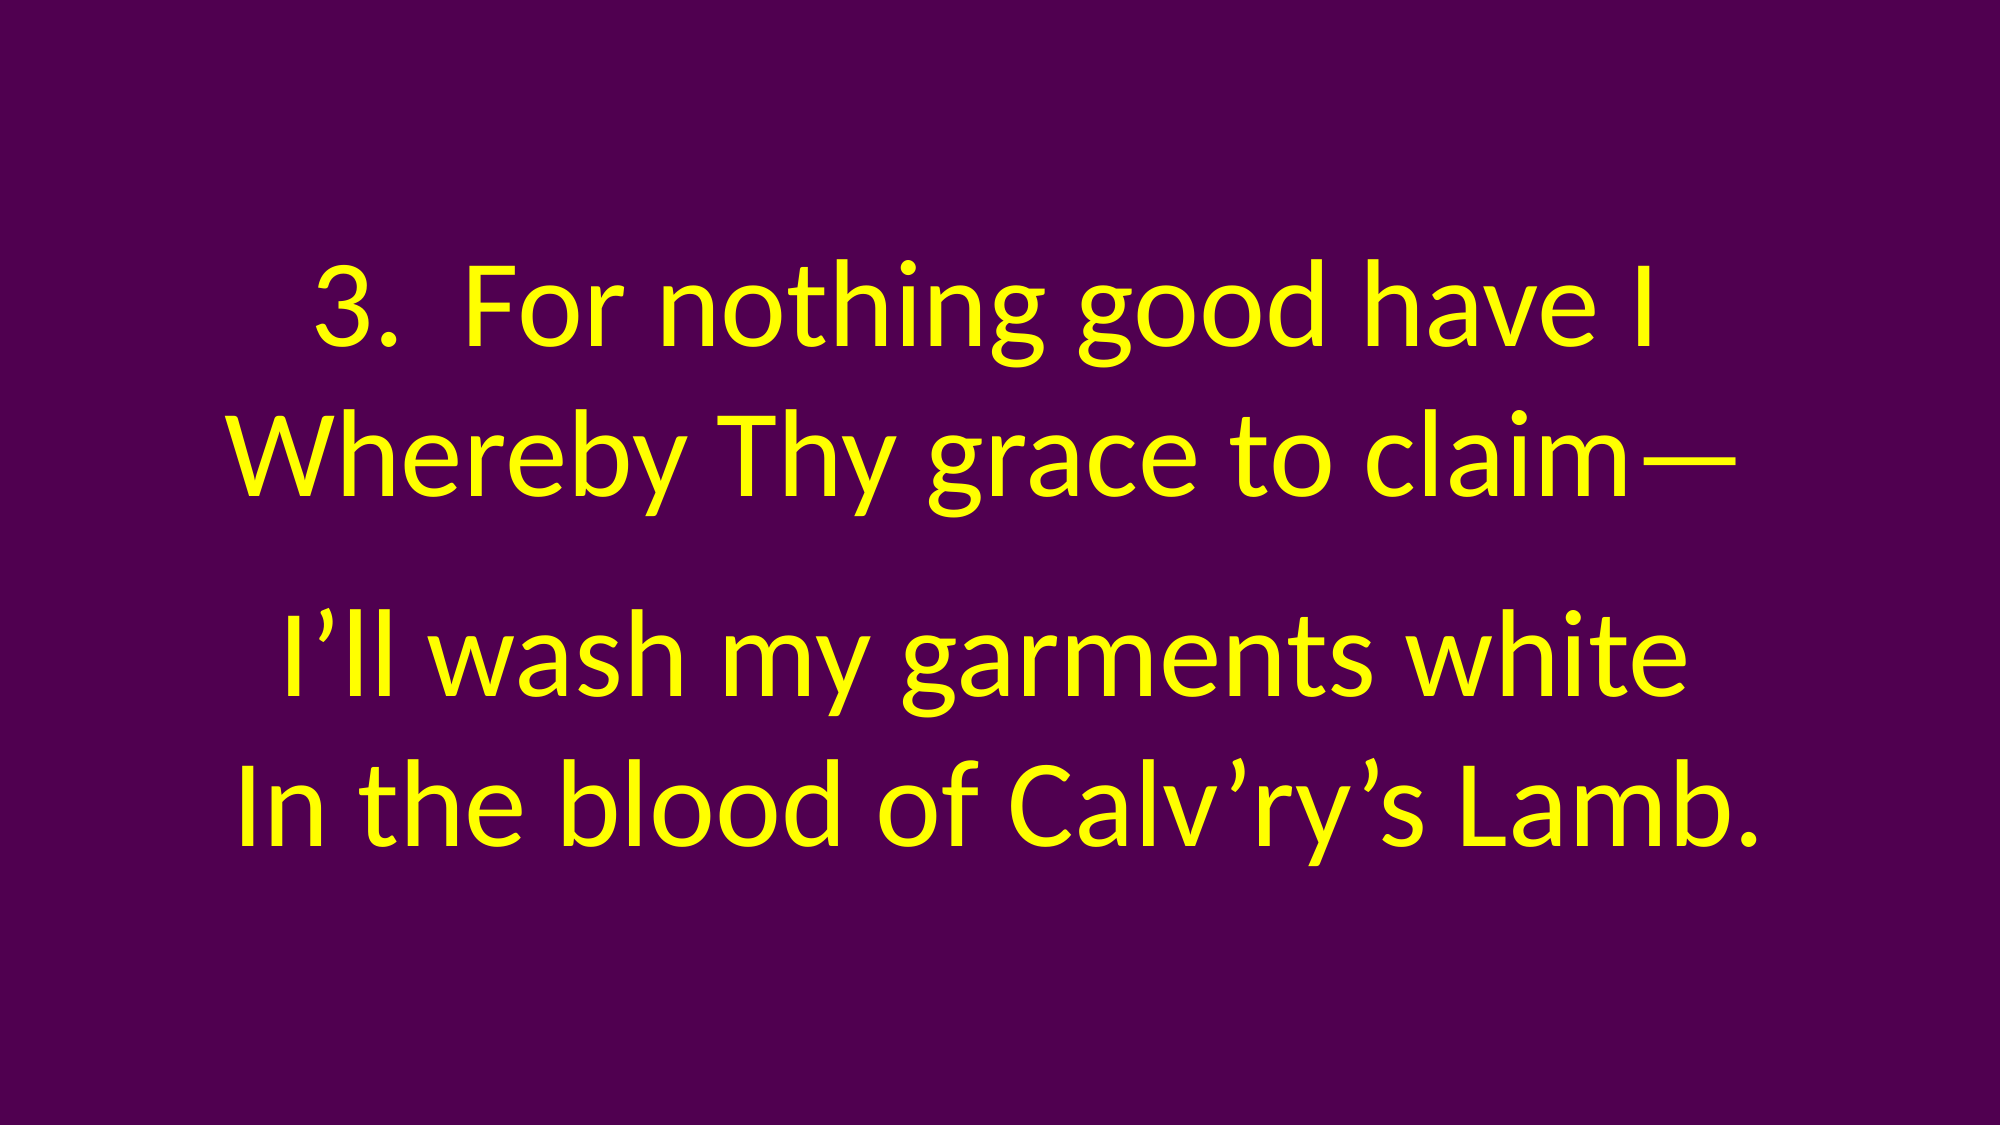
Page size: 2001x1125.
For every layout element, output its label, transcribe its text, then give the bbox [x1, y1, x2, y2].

text_box 3. For nothing good have I Whereby Thy grace to claim— I’ll wash my garments white In the blood of Calv’ry’s Lamb. [0, 213, 2000, 879]
